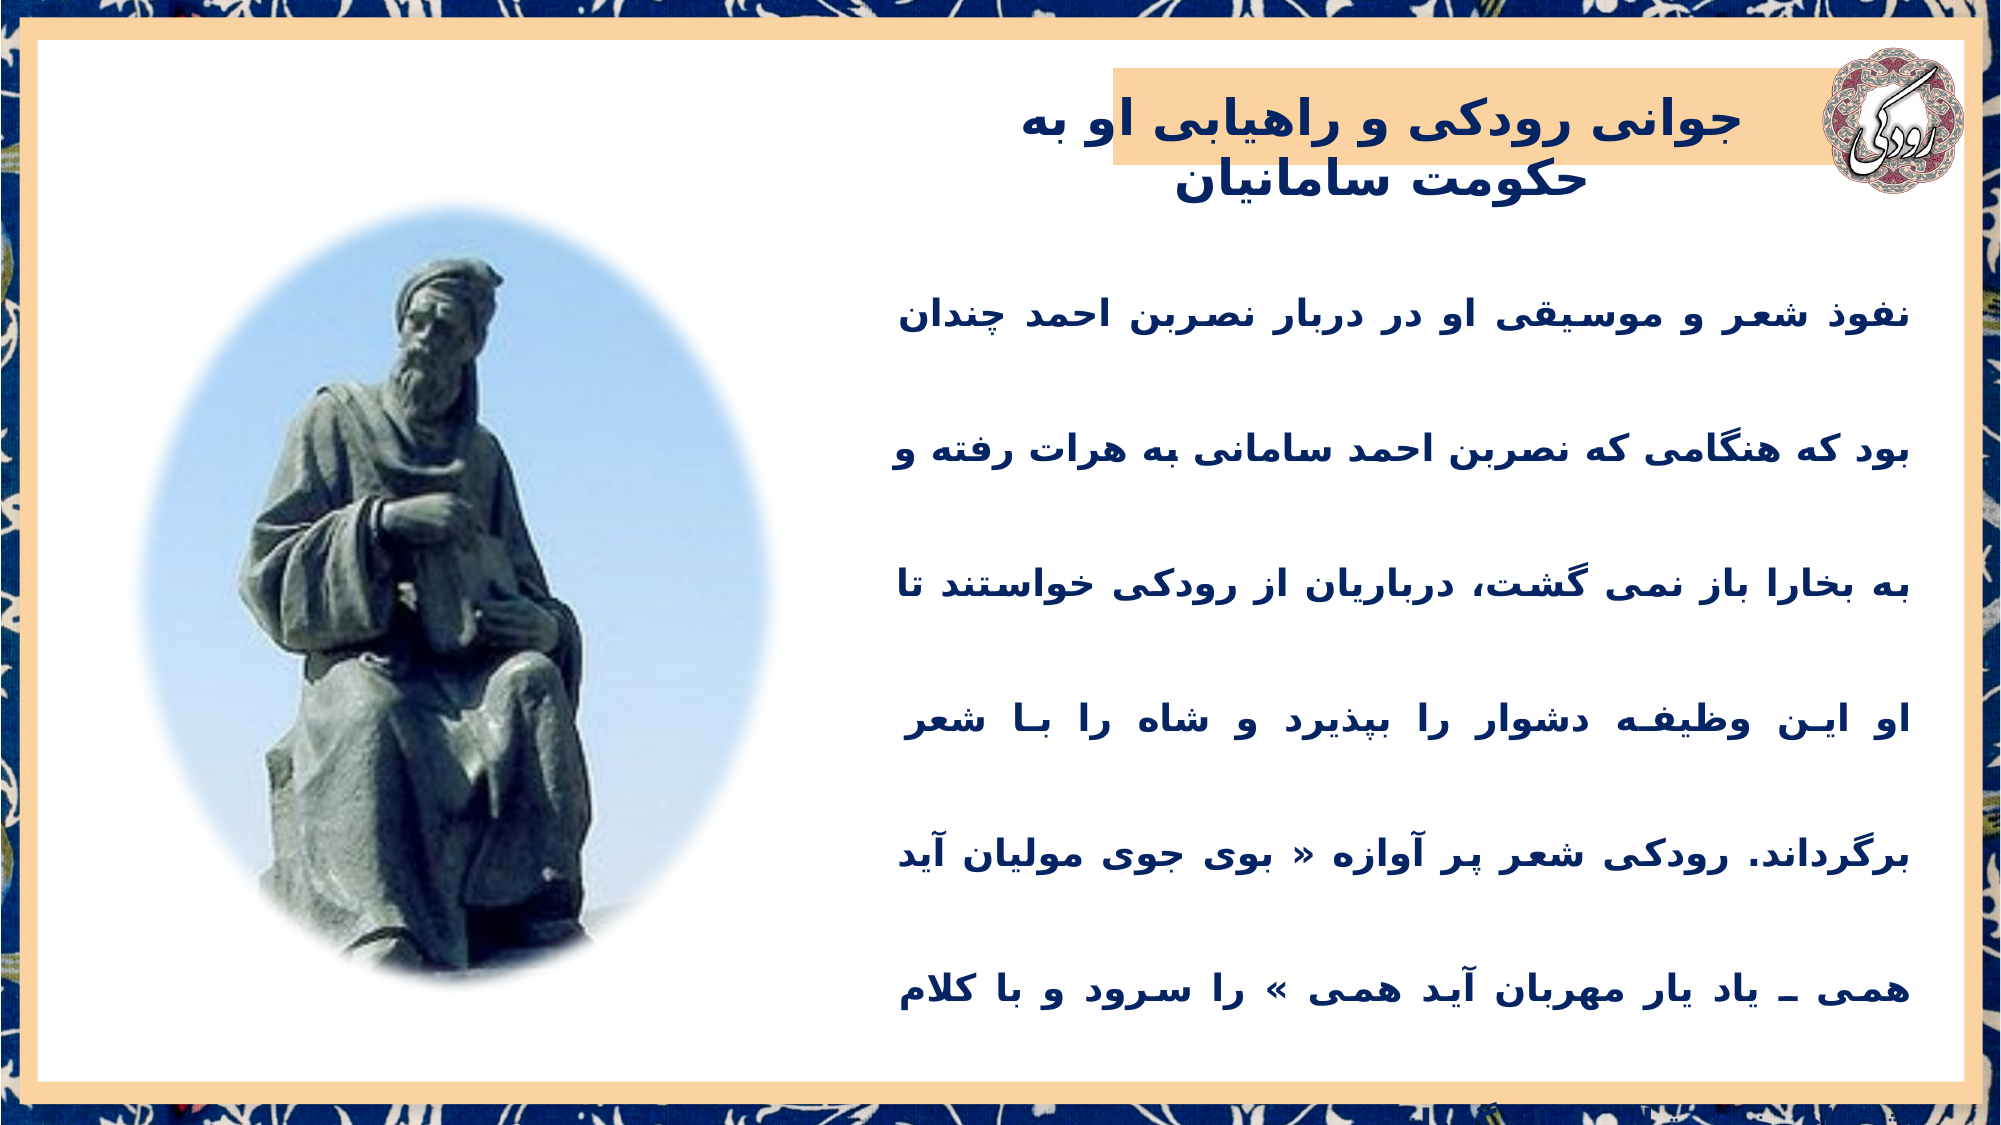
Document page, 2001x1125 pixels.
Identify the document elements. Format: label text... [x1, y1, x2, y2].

picture [2, 1, 1999, 1125]
picture [1820, 47, 1966, 194]
text_box جوانی رودکی و راهیابی او به حکومت سامانیان [925, 77, 1840, 213]
text_box نفوذ شعر و موسیقی او در دربار نصربن احمد چندان بود که هنگامی که نصربن احمد سامانی به هرات رفته و به بخارا باز نمی گشت، درباریان از رودکی خواستند تا او این وظیفه دشوار را بپذیرد و شاه را با شعر برگرداند. رودکی شعر پر آوازه « بوی جوی مولیان آید همی ـ یاد یار مهربان آید همی » را سرود و با کلام شیوای خود شاه را باز گرداند. [878, 191, 1926, 1125]
picture [124, 191, 787, 996]
